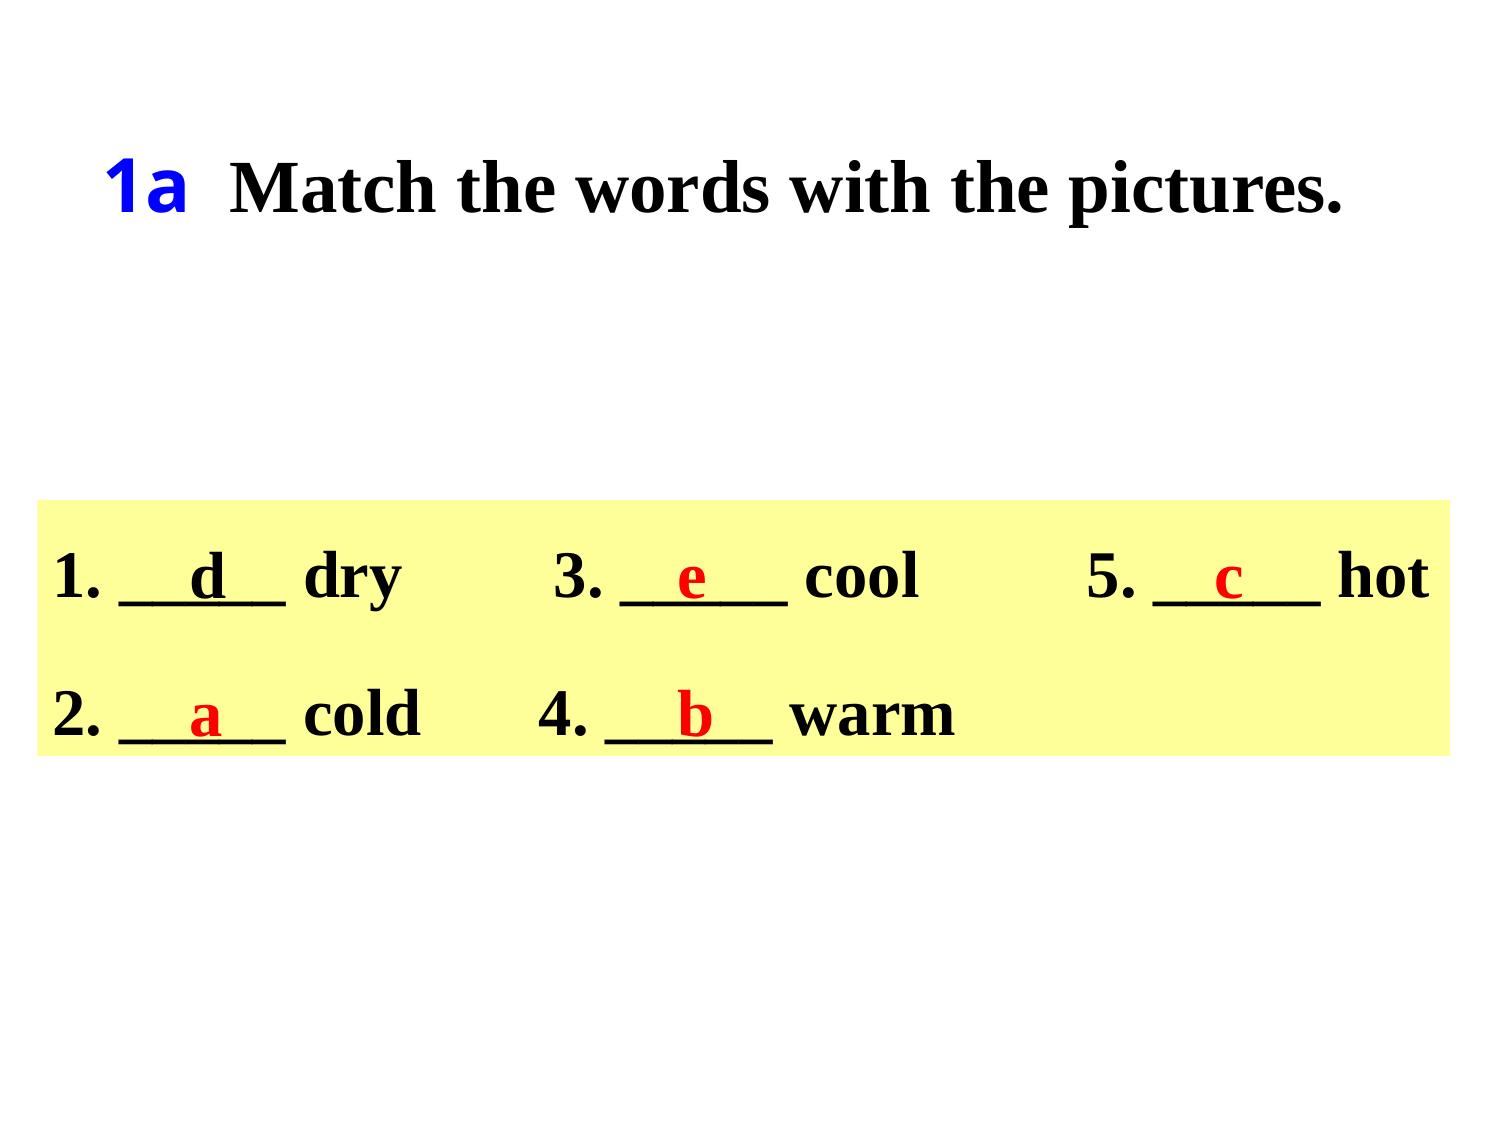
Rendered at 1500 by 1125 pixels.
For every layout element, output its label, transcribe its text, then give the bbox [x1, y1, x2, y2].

text_box c [1200, 524, 1260, 620]
text_box d [175, 524, 242, 620]
text_box 1. _____ dry 3. _____ cool 5. _____ hot 2. _____ cold 4. _____ warm [37, 499, 1450, 756]
text_box b [662, 662, 730, 758]
text_box a [175, 662, 239, 758]
text_box 1a Match the words with the pictures. [87, 112, 1413, 236]
text_box e [662, 524, 723, 620]
